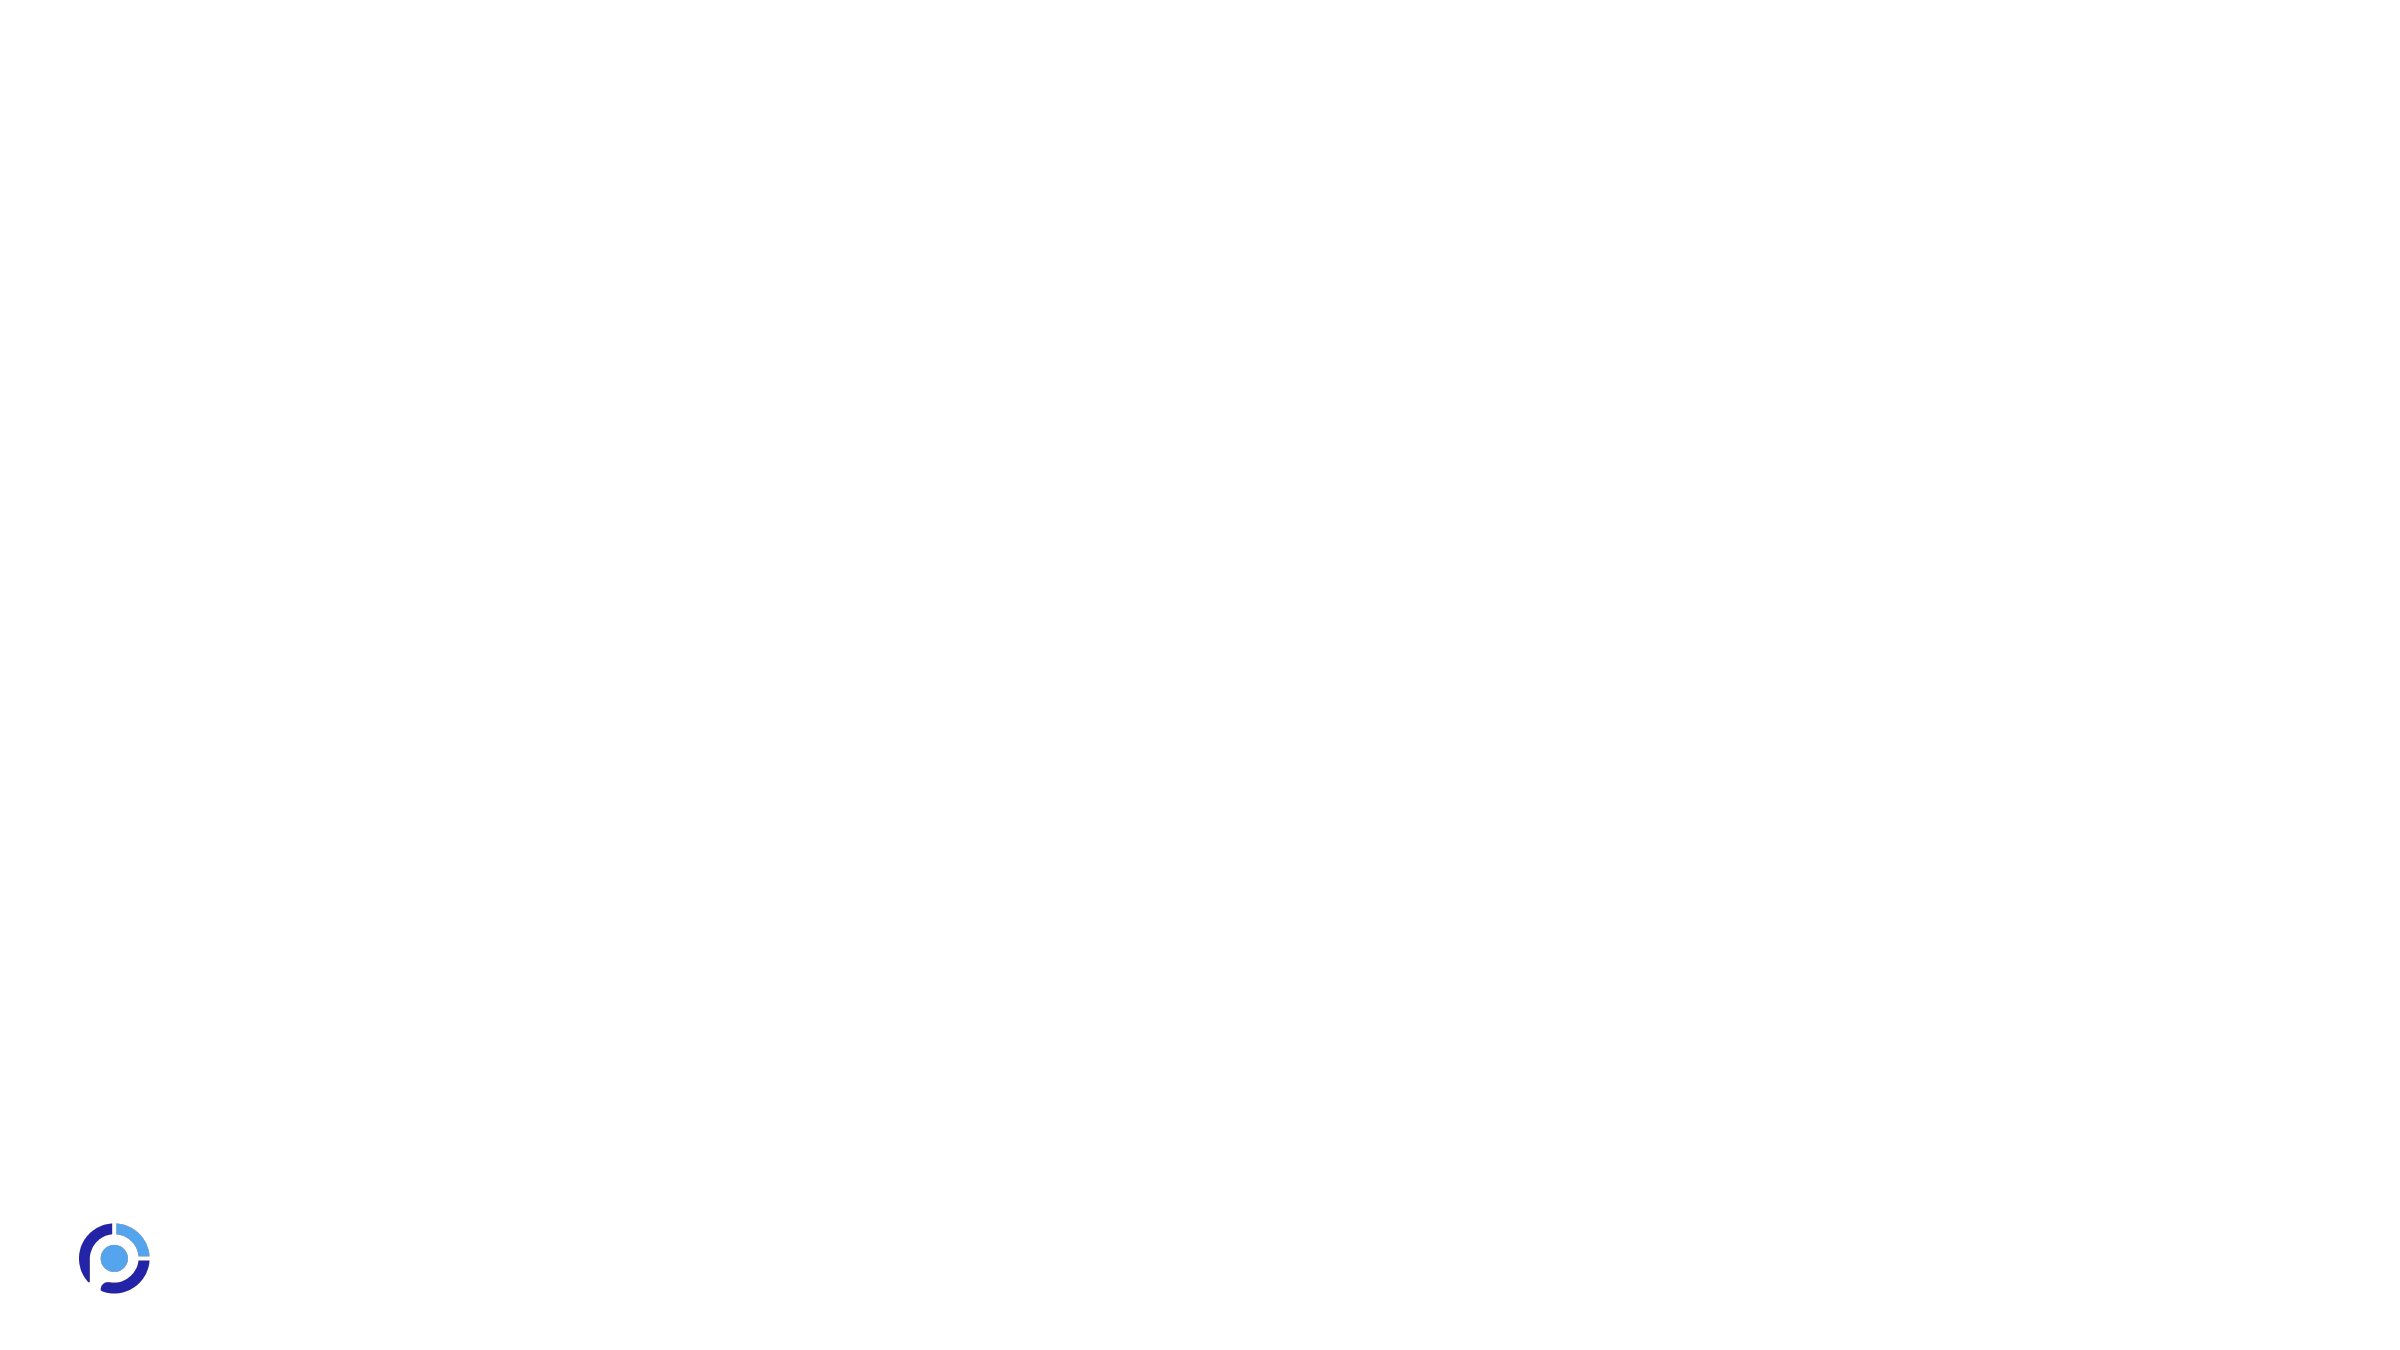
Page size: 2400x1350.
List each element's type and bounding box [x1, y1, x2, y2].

picture [78, 1219, 155, 1299]
